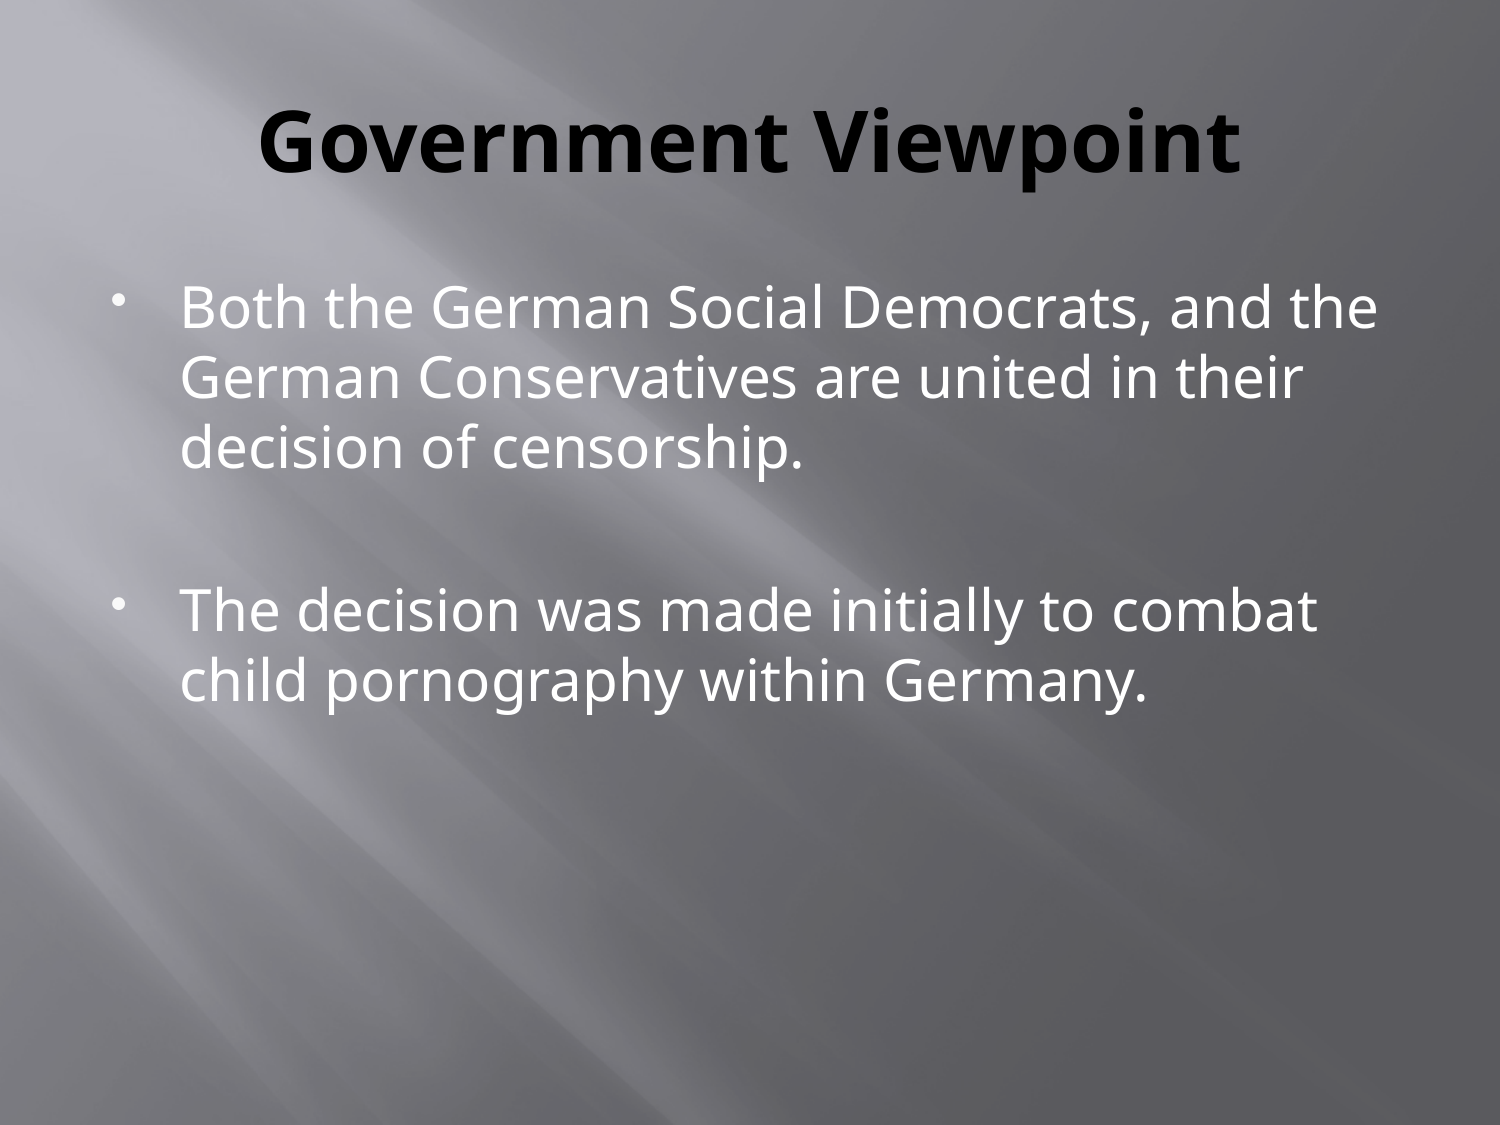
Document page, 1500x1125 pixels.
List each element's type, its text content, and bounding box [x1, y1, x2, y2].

text_box [99, 262, 1475, 323]
list Both the German Social Democrats, and the German Conservatives are united in their decision of censorship. The decision was made initially to combat child pornography within Germany. [74, 262, 1426, 1036]
title Government Viewpoint [84, 46, 1416, 231]
